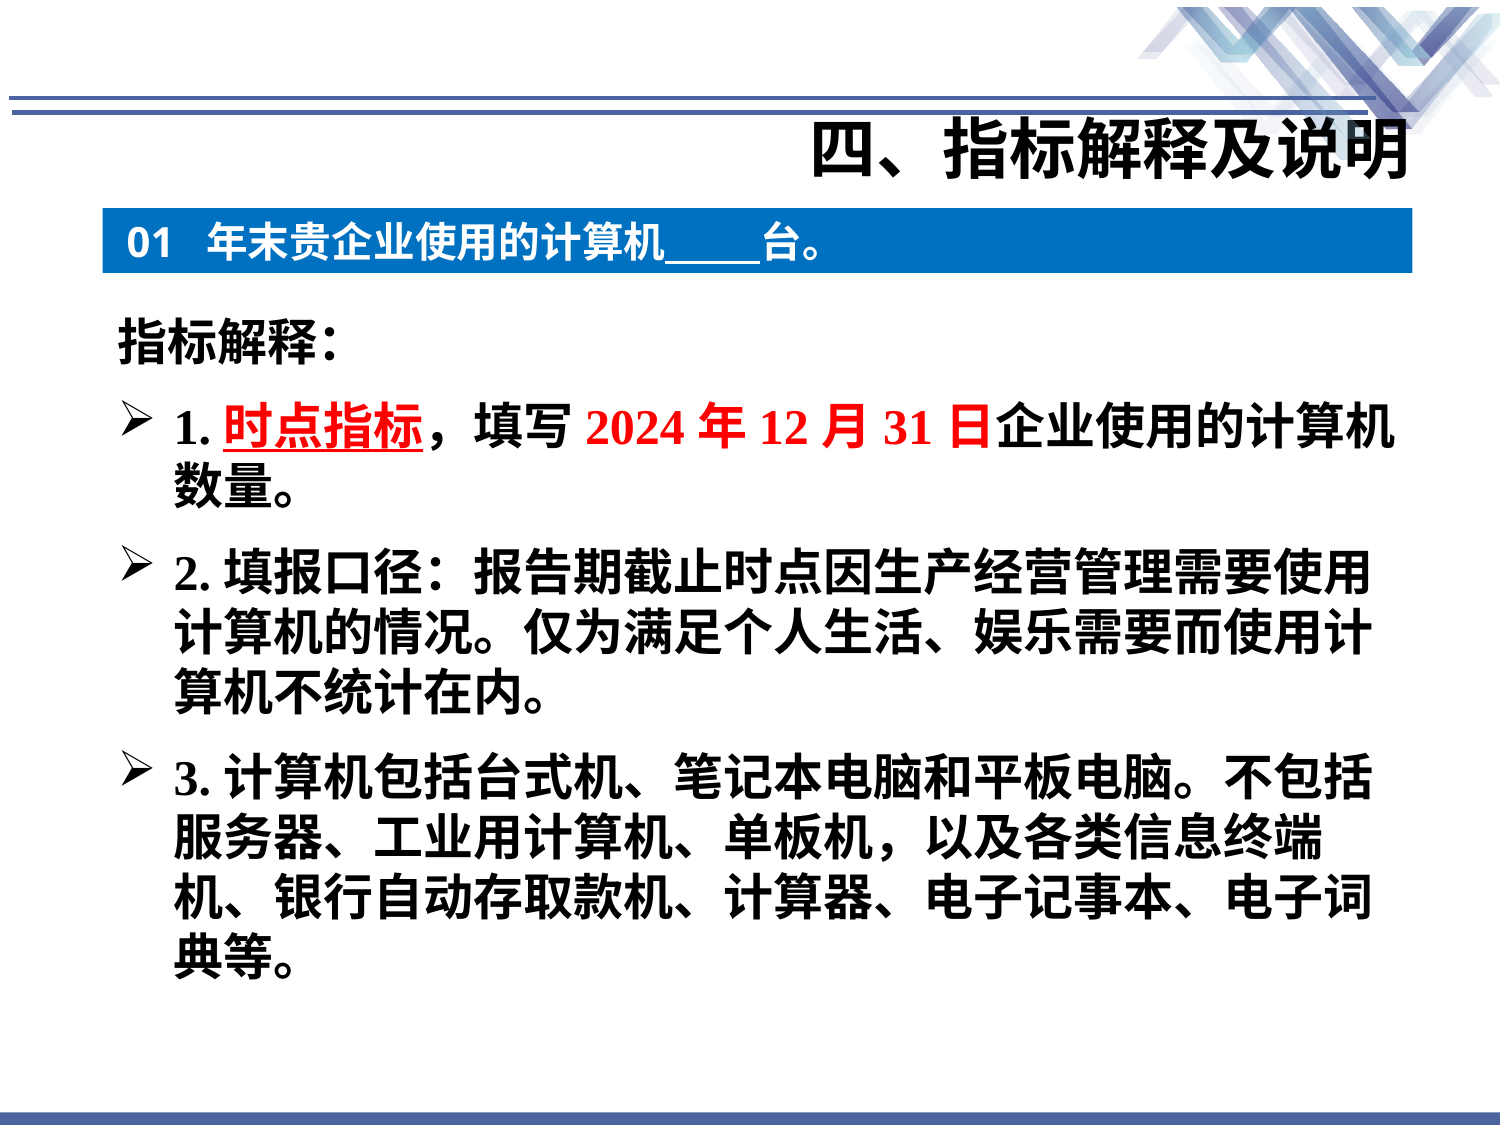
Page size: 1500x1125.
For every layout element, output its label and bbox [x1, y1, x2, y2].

text_box [0, 7, 1500, 1125]
